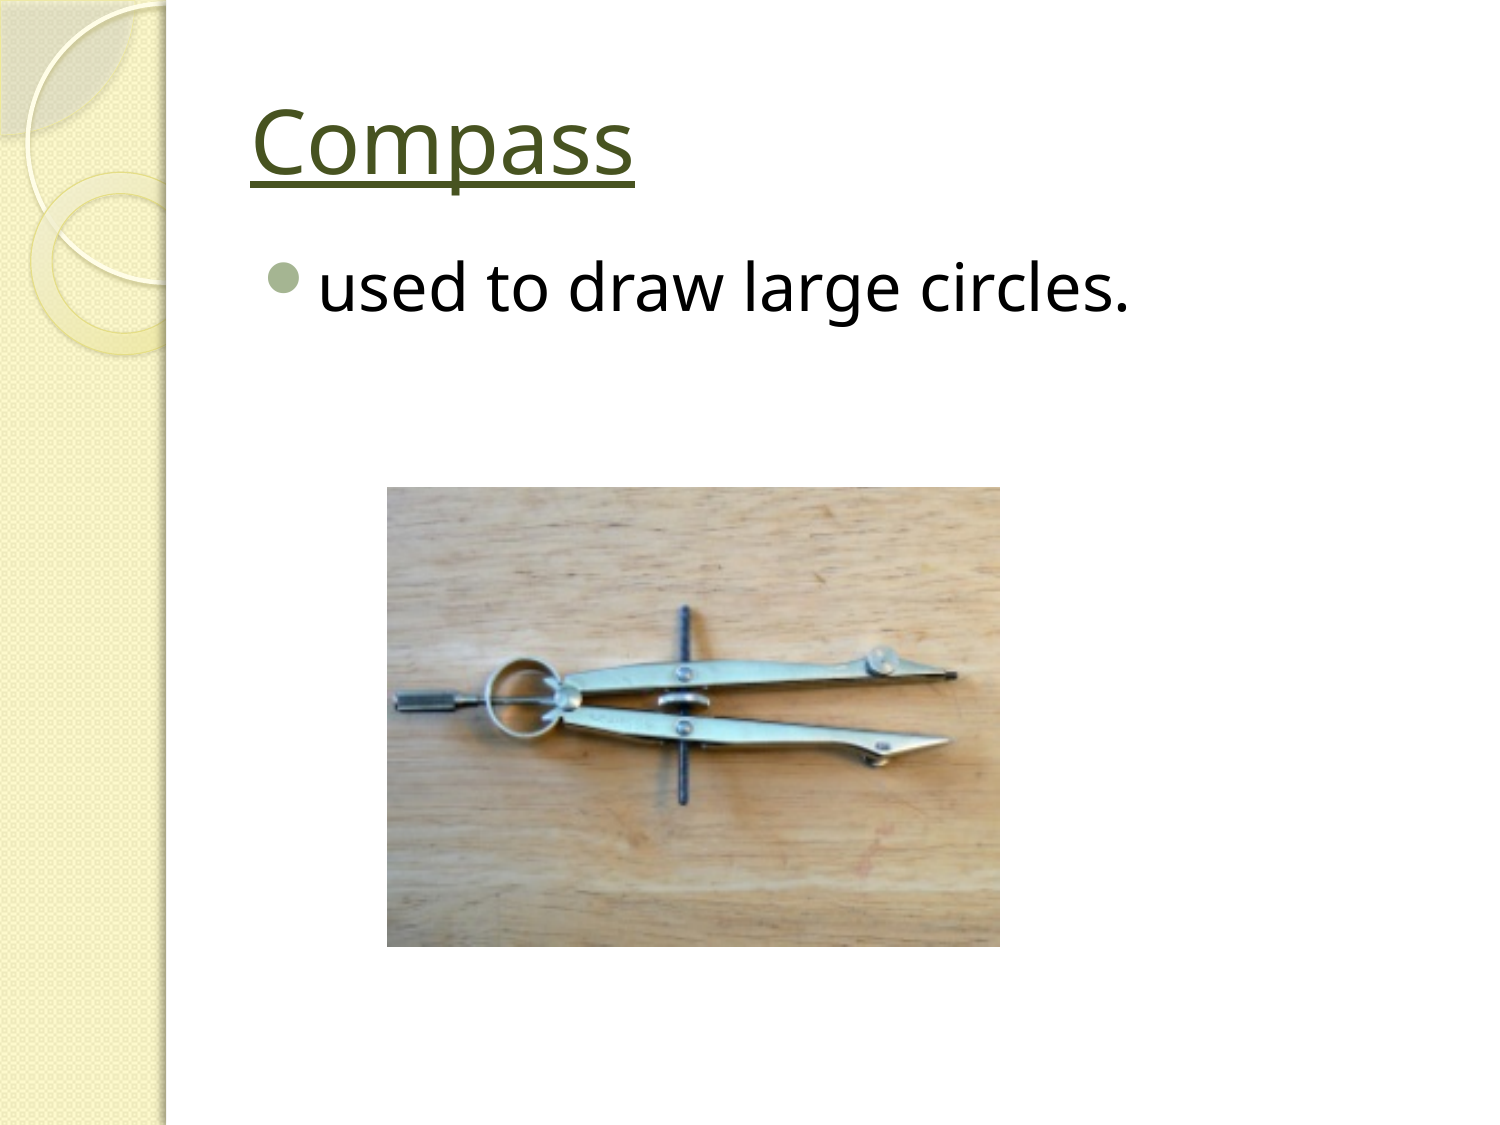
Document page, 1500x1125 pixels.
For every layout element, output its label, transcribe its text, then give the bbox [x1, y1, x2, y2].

picture [387, 487, 1001, 948]
list used to draw large circles. [235, 237, 1466, 1025]
title Compass [235, 45, 1466, 233]
